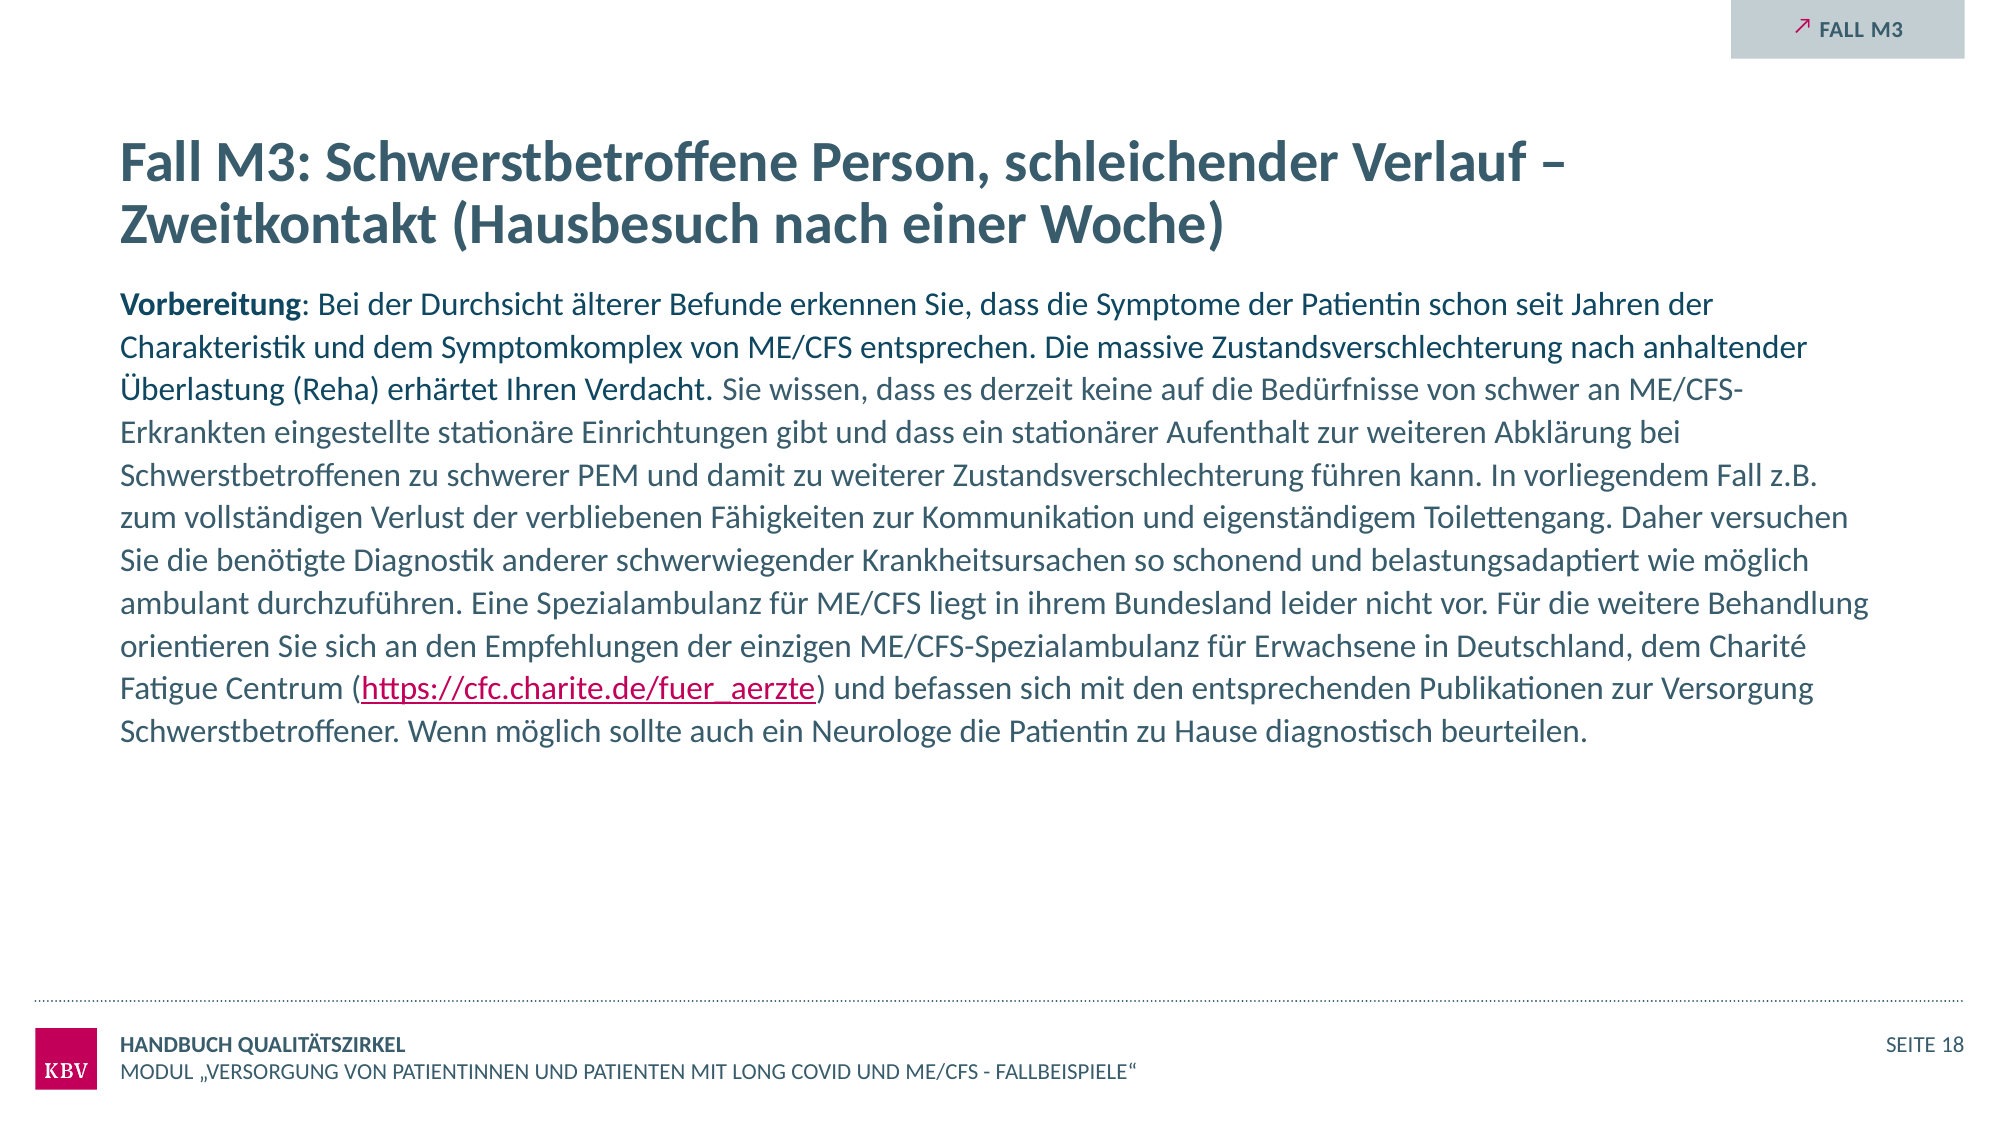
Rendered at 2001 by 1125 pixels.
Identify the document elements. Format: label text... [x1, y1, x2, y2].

title Fall M3: Schwerstbetroffene Person, schleichender Verlauf – Zweitkontakt (Hausbesuch nach einer Woche) [120, 131, 1880, 203]
slide_number Modul „Versorgung von Patientinnen und Patienten mit Long COVID und ME/CFS - Fallbeispiele“ [120, 1057, 1668, 1084]
list Fall M3 [1731, 0, 1965, 59]
list Vorbereitung: Bei der Durchsicht älterer Befunde erkennen Sie, dass die Symptome der Patientin schon seit Jahren der Charakteristik und dem Symptomkomplex von ME/CFS entsprechen. Die massive Zustandsverschlechterung nach anhaltender Überlastung (Reha) erhärtet Ihren Verdacht. Sie wissen, dass es derzeit keine auf die Bedürfnisse von schwer an ME/CFS-Erkrankten eingestellte stationäre Einrichtungen gibt und dass ein stationärer Aufenthalt zur weiteren Abklärung bei Schwerstbetroffenen zu schwerer PEM und damit zu weiterer Zustandsverschlechterung führen kann. In vorliegendem Fall z.B. zum vollständigen Verlust der verbliebenen Fähigkeiten zur Kommunikation und eigenständigem Toilettengang. Daher versuchen Sie die benötigte Diagnostik anderer schwerwiegender Krankheitsursachen so schonend und belastungsadaptiert wie möglich ambulant durchzuführen. Eine Spezialambulanz für ME/CFS liegt in ihrem Bundesland leider nicht vor. Für die weitere Behandlung orientieren Sie sich an den Empfehlungen der einzigen ME/CFS-Spezialambulanz für Erwachsene in Deutschland, dem Charité Fatigue Centrum (https://cfc.charite.de/fuer_aerzte) und befassen sich mit den entsprechenden Publikationen zur Versorgung Schwerstbetroffener. Wenn möglich sollte auch ein Neurologe die Patientin zu Hause diagnostisch beurteilen. [120, 279, 1880, 934]
slide_number Seite 18 [1787, 1030, 1965, 1057]
footer Handbuch Qualitätszirkel [120, 1030, 1668, 1057]
